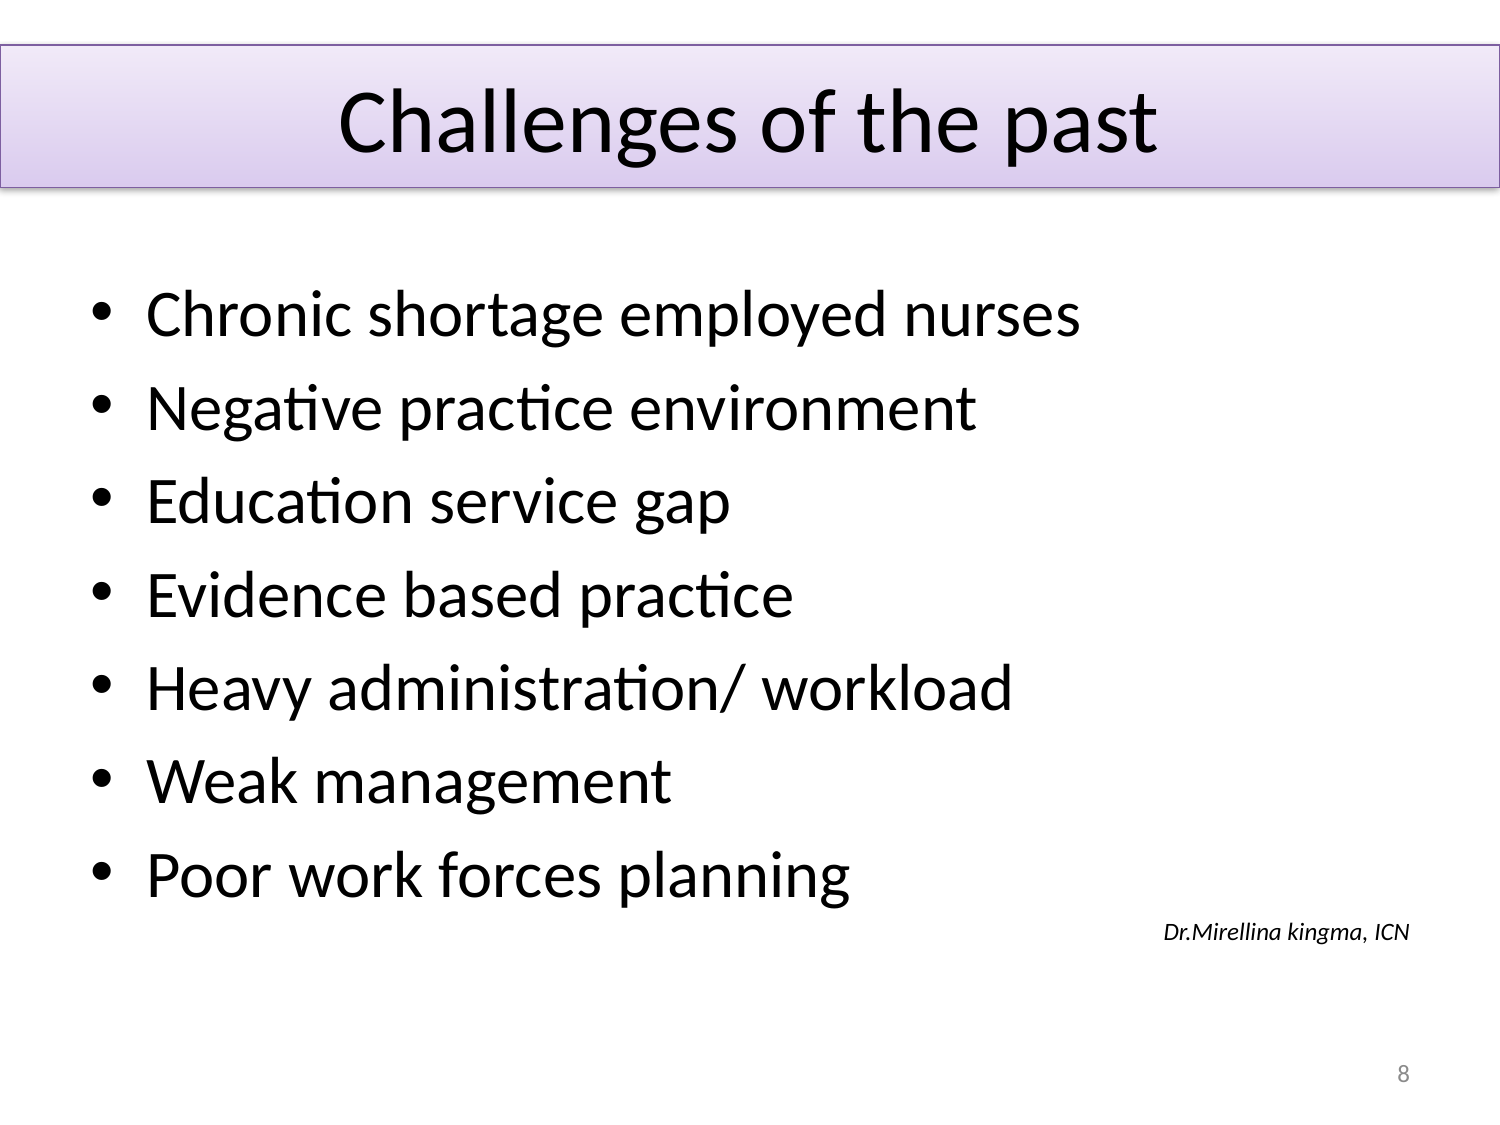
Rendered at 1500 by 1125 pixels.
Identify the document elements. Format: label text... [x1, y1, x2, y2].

title Challenges of the past [0, 44, 1500, 188]
list Chronic shortage employed nurses Negative practice environment Education service gap Evidence based practice Heavy administration/ workload Weak management Poor work forces planning Dr.Mirellina kingma, ICN [75, 262, 1425, 1005]
slide_number 8 [1074, 1042, 1425, 1103]
